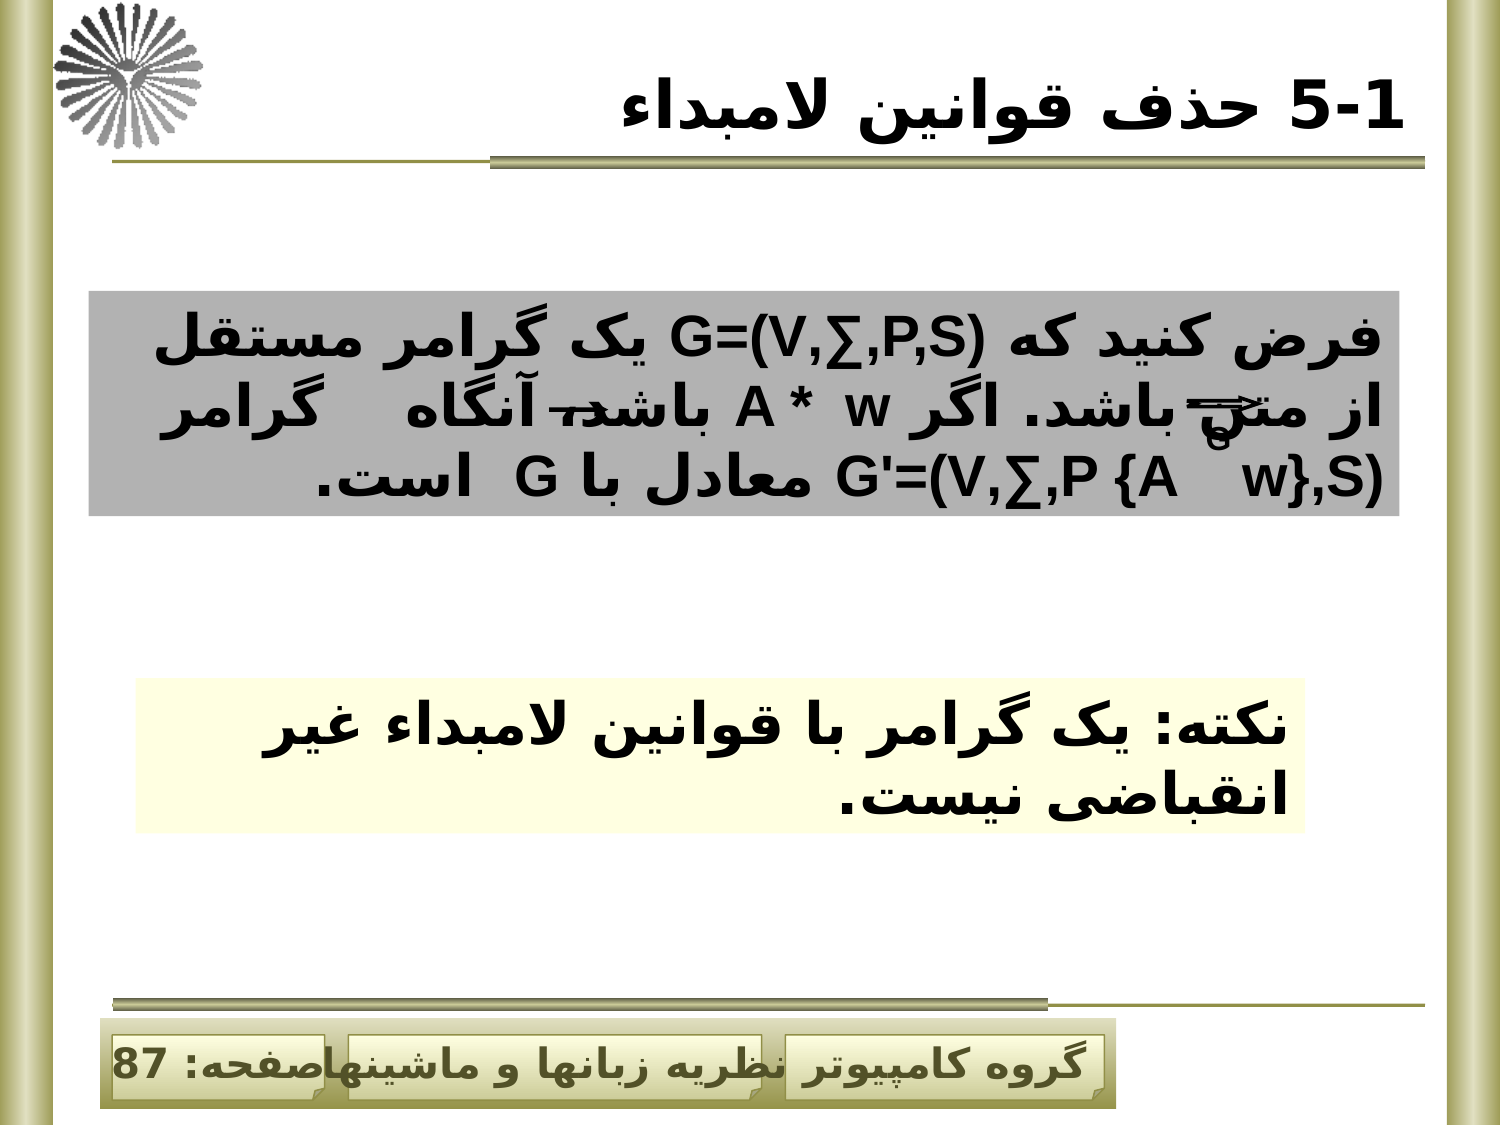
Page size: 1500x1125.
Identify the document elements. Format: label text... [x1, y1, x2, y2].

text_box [88, 290, 1400, 517]
text_box 5-1 حذف قوانین لامبداء [218, 53, 1424, 150]
text_box نکته: یک گرامر با قوانین لامبداء غیر انقباضی نیست. [135, 678, 1306, 834]
